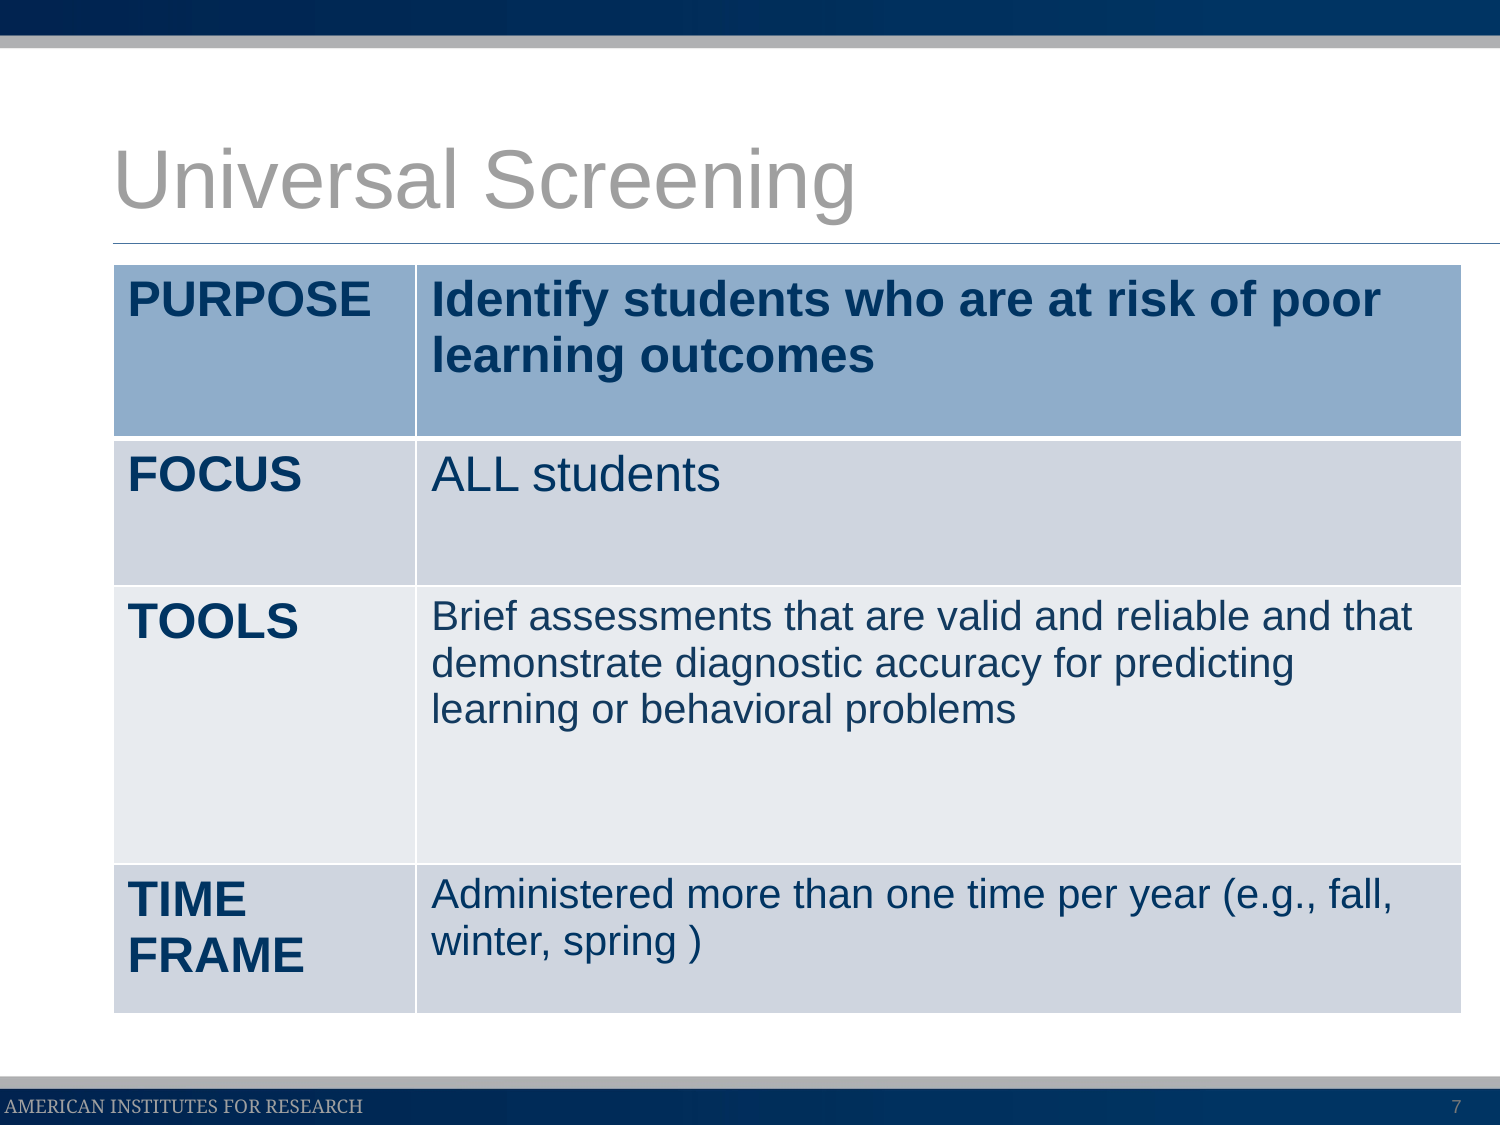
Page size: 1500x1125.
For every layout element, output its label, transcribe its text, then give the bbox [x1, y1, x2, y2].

table_header PURPOSE [114, 265, 415, 436]
table_cell FOCUS [114, 441, 415, 585]
table_cell Brief assessments that are valid and reliable and that demonstrate diagnostic accuracy for predicting learning or behavioral problems [417, 587, 1461, 863]
picture [0, 0, 1500, 1125]
table_cell TIME FRAME [114, 865, 415, 1013]
table_cell Administered more than one time per year (e.g., fall, winter, spring ) [417, 865, 1461, 1013]
title Universal Screening [112, 124, 1463, 226]
table_cell ALL students [417, 441, 1461, 585]
table_header Identify students who are at risk of poor learning outcomes [417, 265, 1461, 436]
table_cell TOOLS [114, 587, 415, 863]
slide_number 7 [1438, 1095, 1462, 1118]
